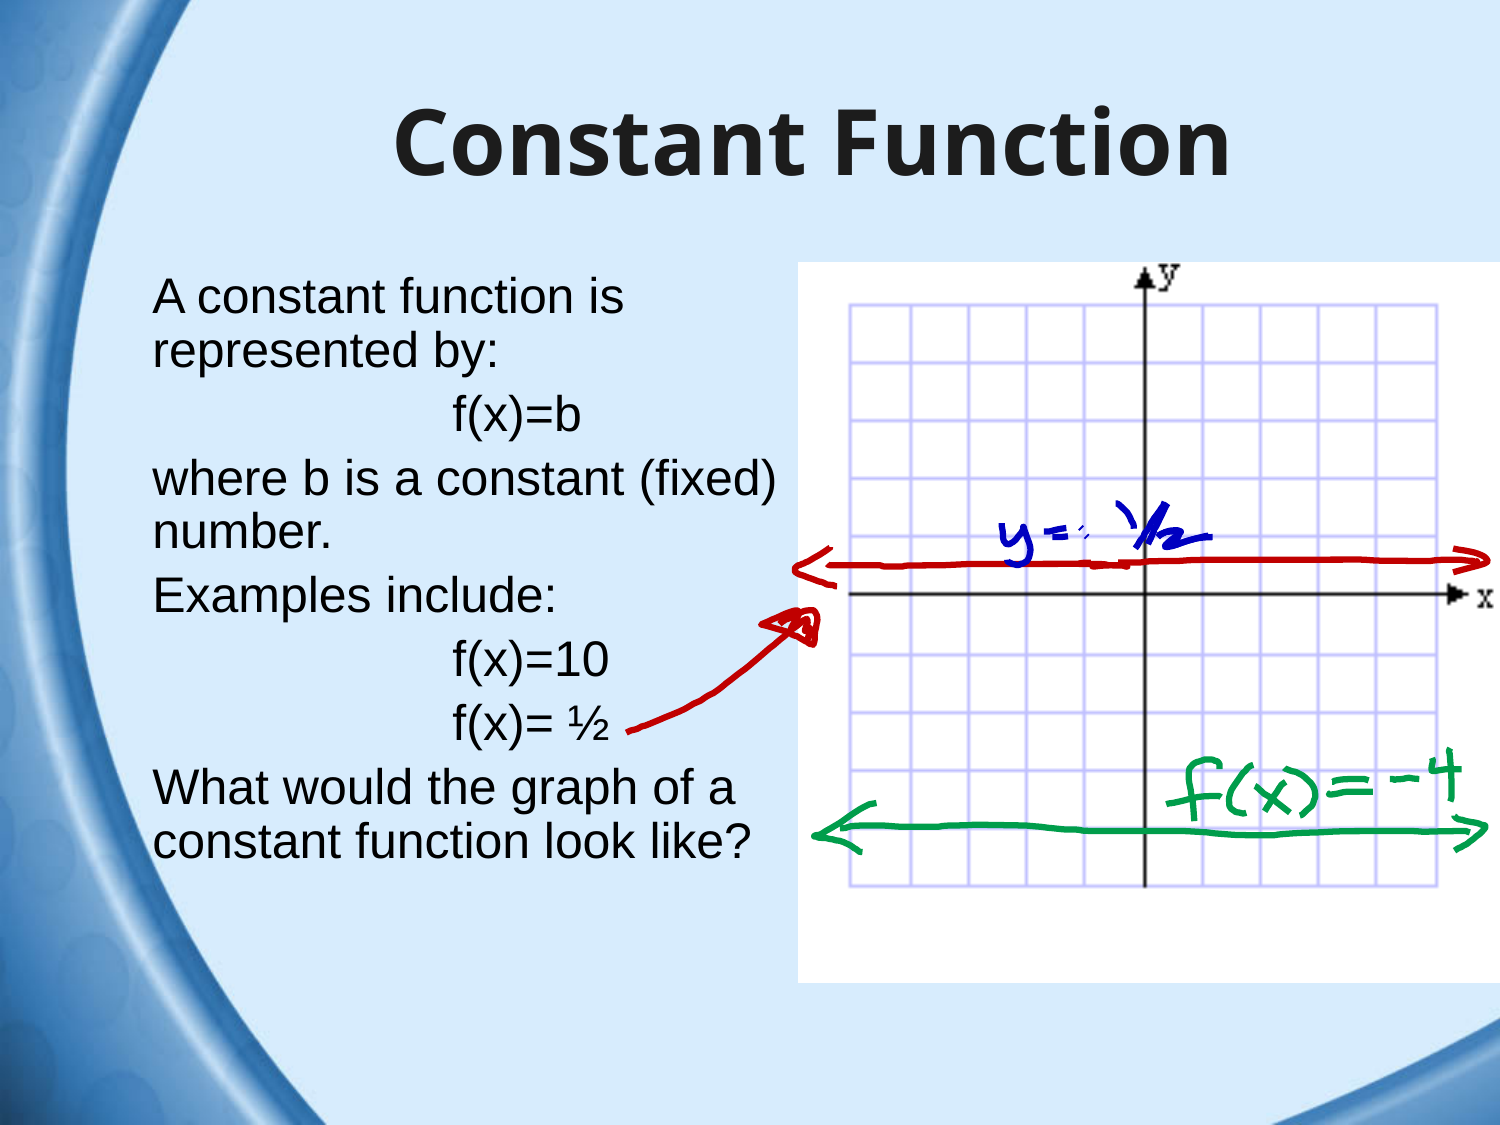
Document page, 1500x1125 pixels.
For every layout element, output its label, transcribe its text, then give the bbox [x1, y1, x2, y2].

text_box [625, 632, 788, 734]
title Constant Function [137, 44, 1488, 233]
list A constant function is represented by: f(x)=b where b is a constant (fixed) number. Examples include: f(x)=10 f(x)= ½ What would the graph of a constant function look like? [137, 262, 801, 1006]
text_box [760, 610, 792, 636]
picture [0, 0, 1500, 1125]
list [797, 262, 1500, 983]
